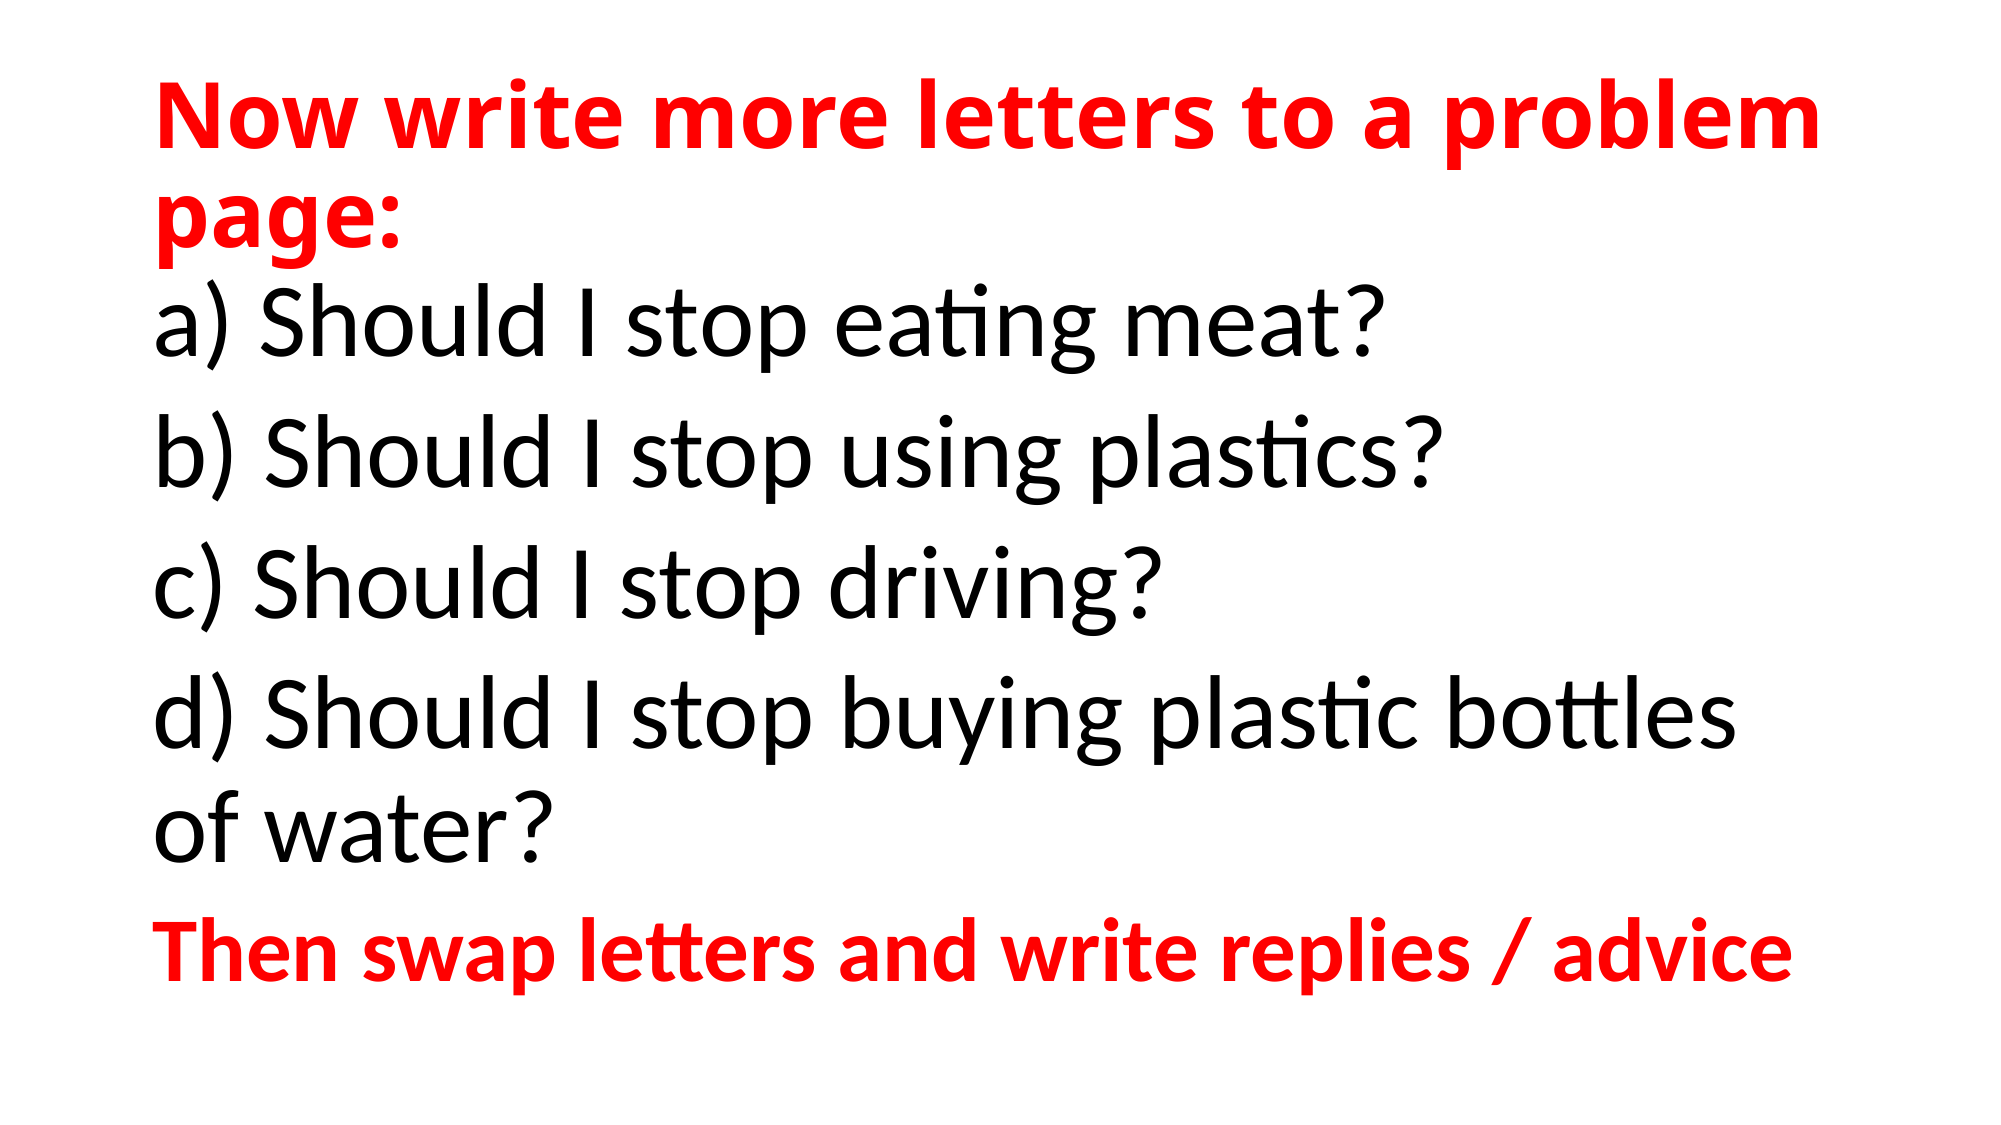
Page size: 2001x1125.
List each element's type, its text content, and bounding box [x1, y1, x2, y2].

title Now write more letters to a problem page: [137, 59, 1863, 258]
list a) Should I stop eating meat? b) Should I stop using plastics? c) Should I stop driving? d) Should I stop buying plastic bottles of water? Then swap letters and write replies / advice [137, 258, 1863, 1014]
